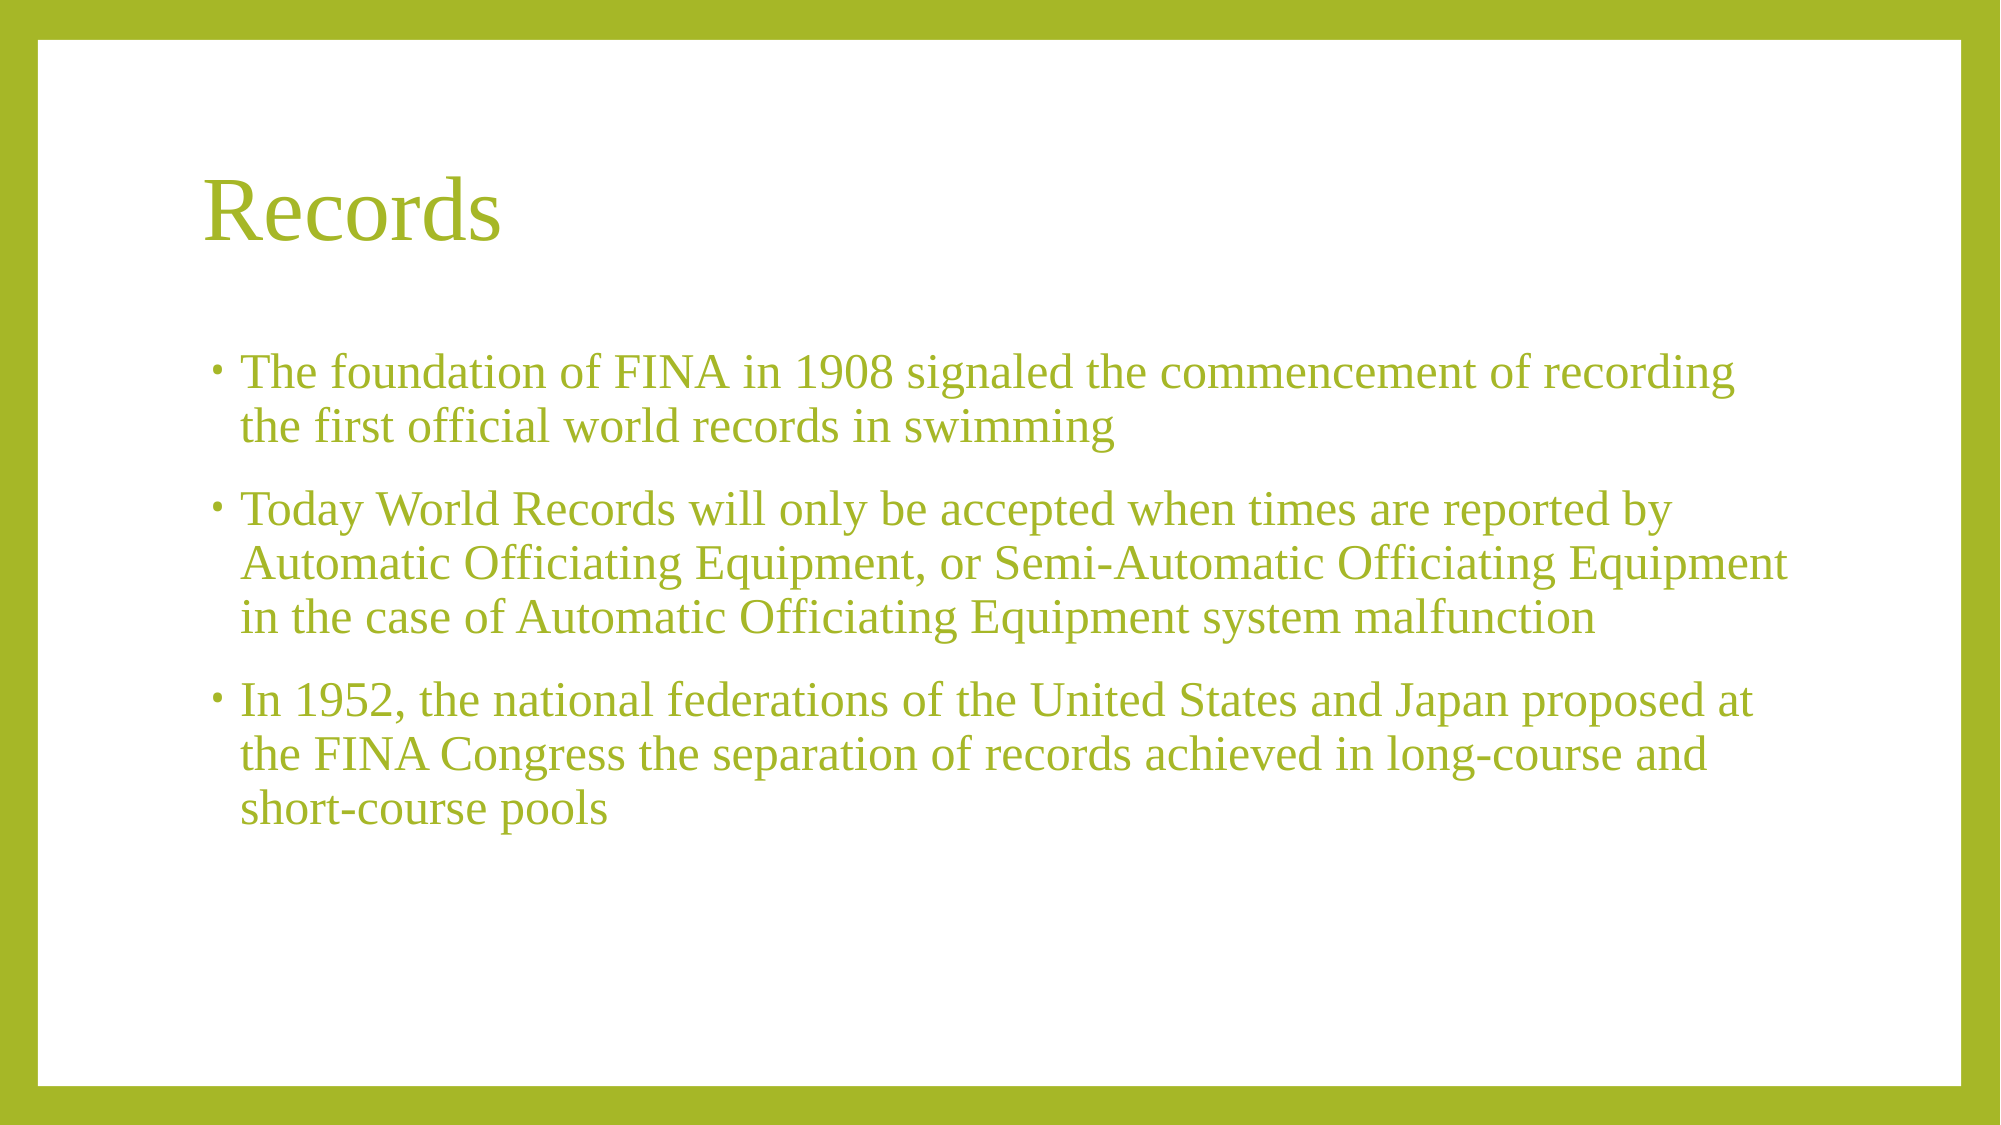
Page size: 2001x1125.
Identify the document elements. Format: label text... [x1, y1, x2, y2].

list The foundation of FINA in 1908 signaled the commencement of recording the first official world records in swimming Today World Records will only be accepted when times are reported by Automatic Officiating Equipment, or Semi-Automatic Officiating Equipment in the case of Automatic Officiating Equipment system malfunction In 1952, the national federations of the United States and Japan proposed at the FINA Congress the separation of records achieved in long-course and short-course pools [187, 337, 1808, 1000]
title Records [187, 99, 1808, 323]
